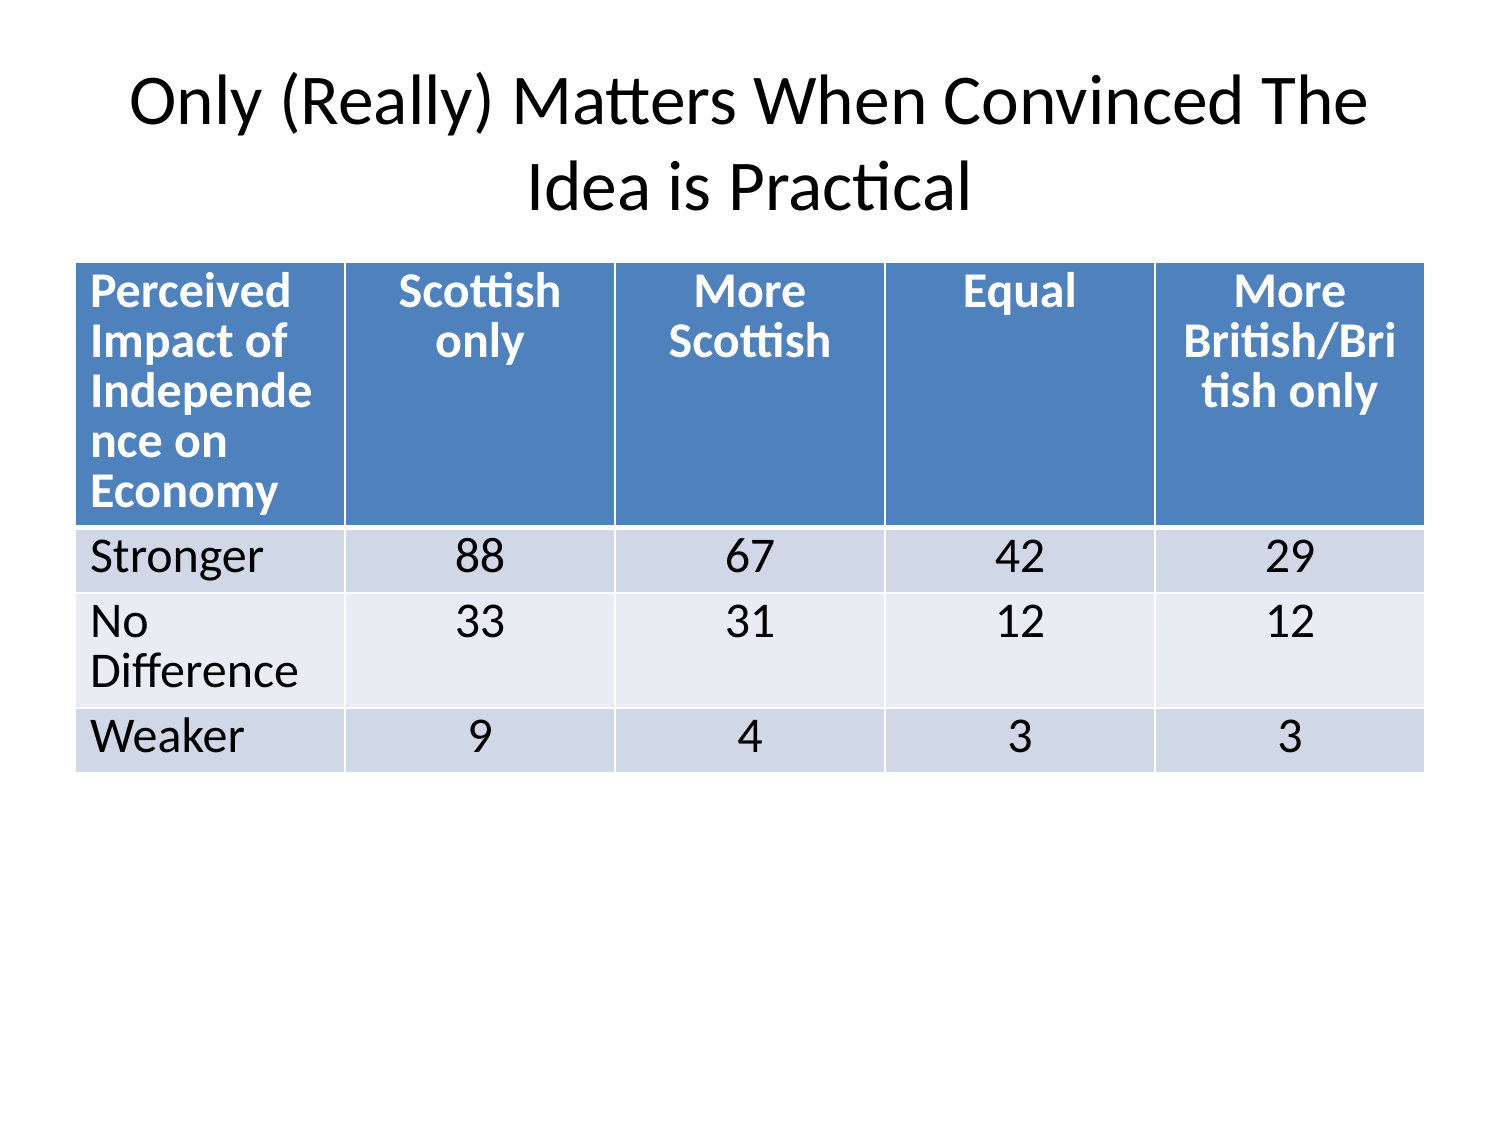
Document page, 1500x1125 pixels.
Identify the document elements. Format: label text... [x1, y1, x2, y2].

table_cell 33 [346, 594, 614, 707]
table_cell 29 [1156, 530, 1424, 592]
table_cell Weaker [76, 709, 344, 772]
table_header Scottish only [346, 263, 614, 525]
table_cell 31 [616, 594, 884, 707]
table_cell 12 [1156, 594, 1424, 707]
table_cell Stronger [76, 530, 344, 592]
table_cell 9 [346, 709, 614, 772]
table_cell 3 [1156, 709, 1424, 772]
table_cell 88 [346, 530, 614, 592]
table_cell 67 [616, 530, 884, 592]
table_header Equal [886, 263, 1154, 525]
table_header More British/British only [1156, 263, 1424, 525]
table_cell No Difference [76, 594, 344, 707]
table_cell 3 [886, 709, 1154, 772]
table_cell 12 [886, 594, 1154, 707]
table_header More Scottish [616, 263, 884, 525]
table_cell 4 [616, 709, 884, 772]
table_cell 42 [886, 530, 1154, 592]
table_header Perceived Impact of Independence on Economy [76, 263, 344, 525]
title Only (Really) Matters When Convinced The Idea is Practical [75, 45, 1425, 233]
